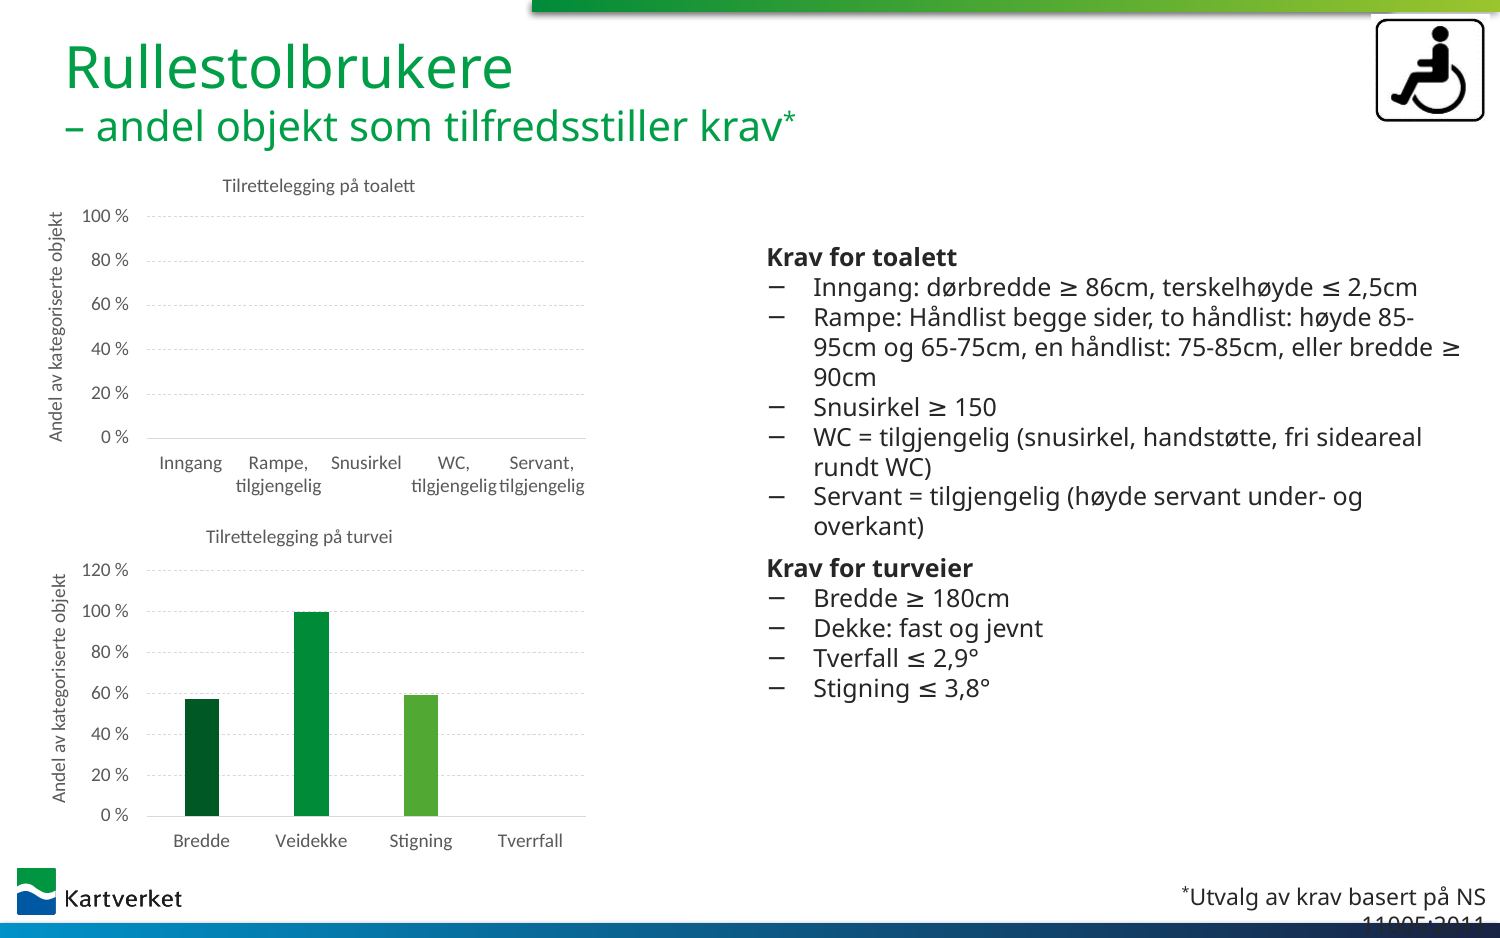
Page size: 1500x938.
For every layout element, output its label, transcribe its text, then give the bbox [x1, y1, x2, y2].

picture [1371, 13, 1491, 127]
text_box Krav for turveier Bredde ≥ 180cm Dekke: fast og jevnt Tverfall ≤ 2,9° Stigning ≤ 3,8° [751, 545, 1483, 710]
picture [41, 166, 598, 505]
picture [41, 520, 597, 859]
text_box *Utvalg av krav basert på NS 11005:2011 [1068, 873, 1500, 938]
text_box Krav for toalett Inngang: dørbredde ≥ 86cm, terskelhøyde ≤ 2,5cm Rampe: Håndlist begge sider, to håndlist: høyde 85-95cm og 65-75cm, en håndlist: 75-85cm, eller bredde ≥ 90cm Snusirkel ≥ 150 WC = tilgjengelig (snusirkel, handstøtte, fri sideareal rundt WC) Servant = tilgjengelig (høyde servant under- og overkant) [751, 234, 1483, 545]
text_box Rullestolbrukere – andel objekt som tilfredsstiller krav* [49, 14, 1431, 158]
